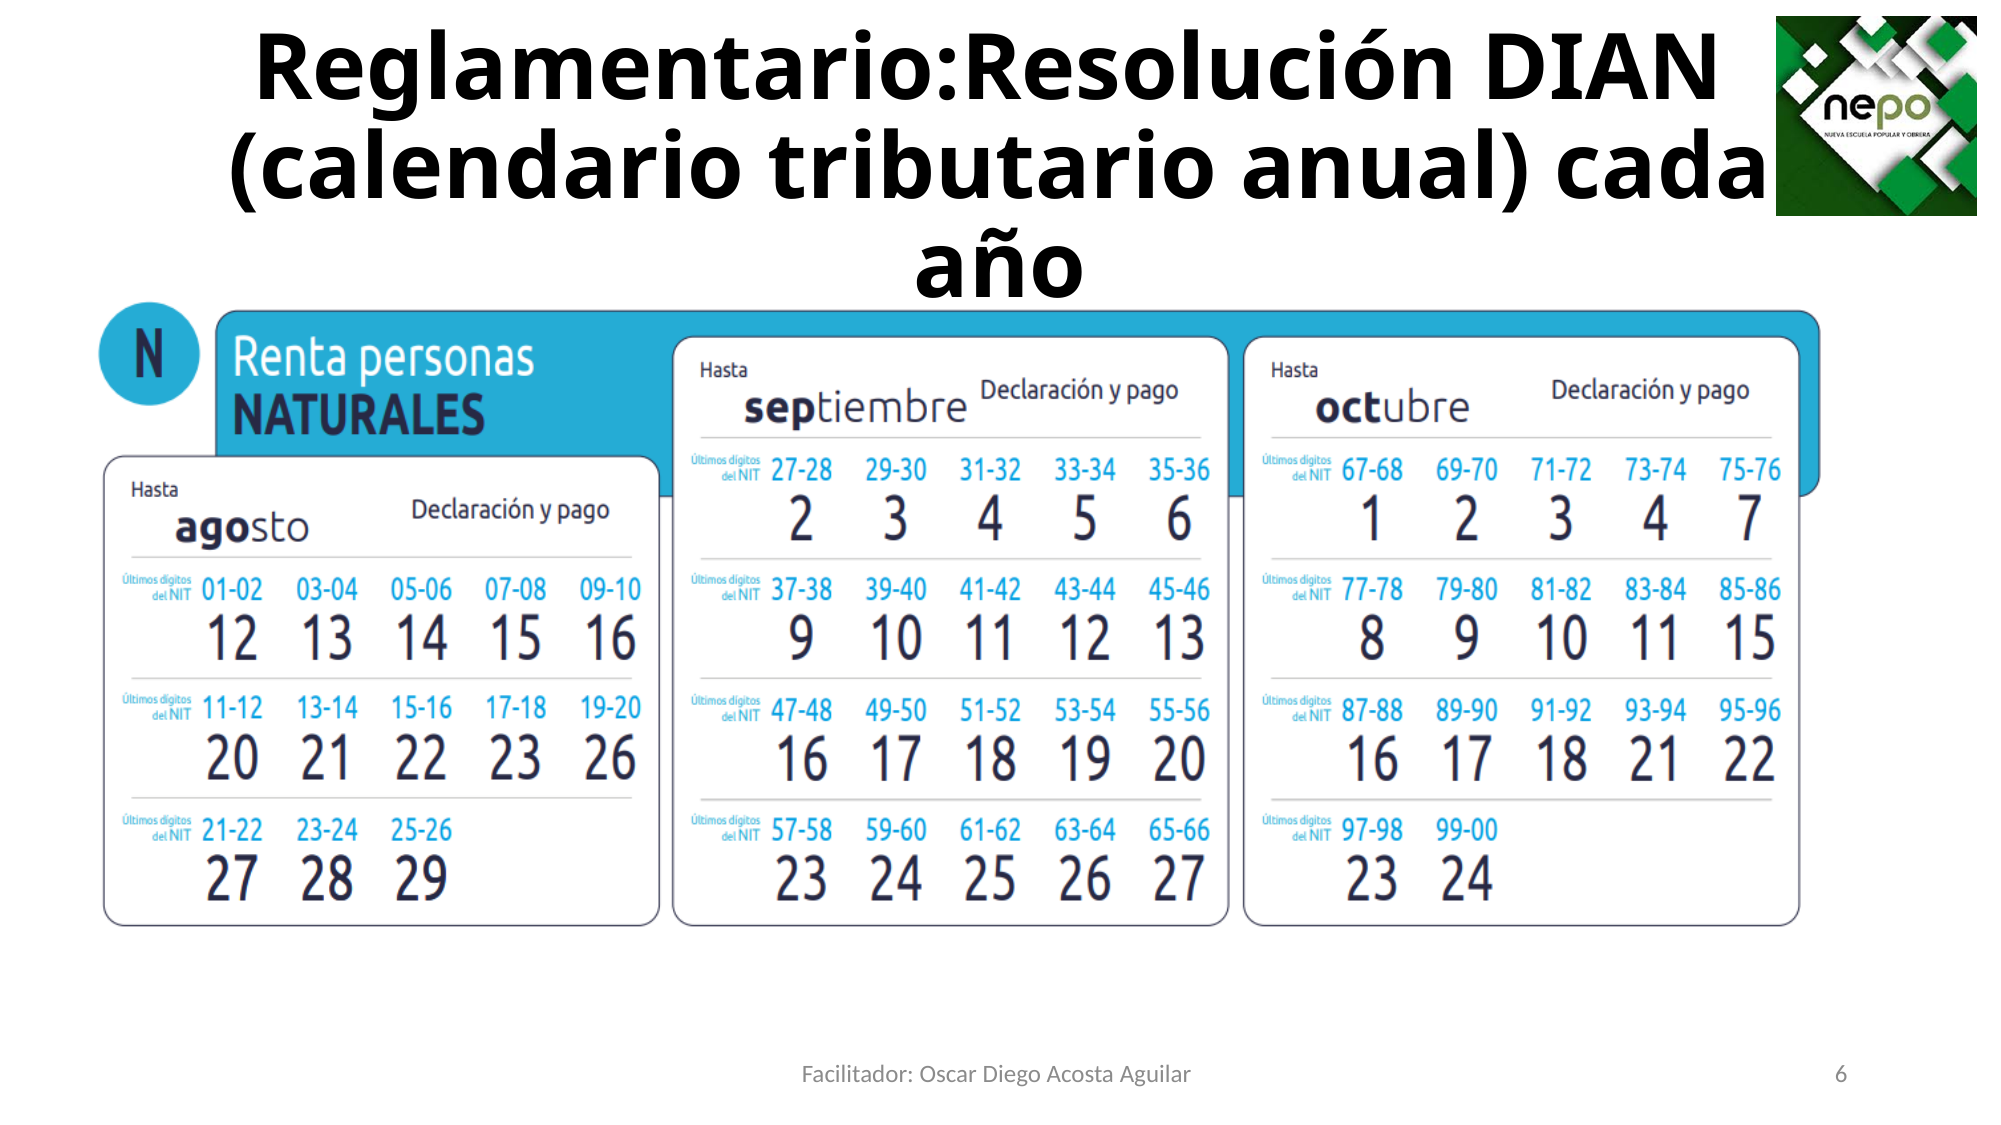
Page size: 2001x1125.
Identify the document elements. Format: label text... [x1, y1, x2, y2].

footer Facilitador: Oscar Diego Acosta Aguilar [662, 1042, 1338, 1103]
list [16, 299, 1832, 967]
picture [1776, 16, 1977, 216]
title Reglamentario:Resolución DIAN (calendario tributario anual) cada año [137, 59, 1863, 278]
slide_number 6 [1412, 1042, 1863, 1103]
